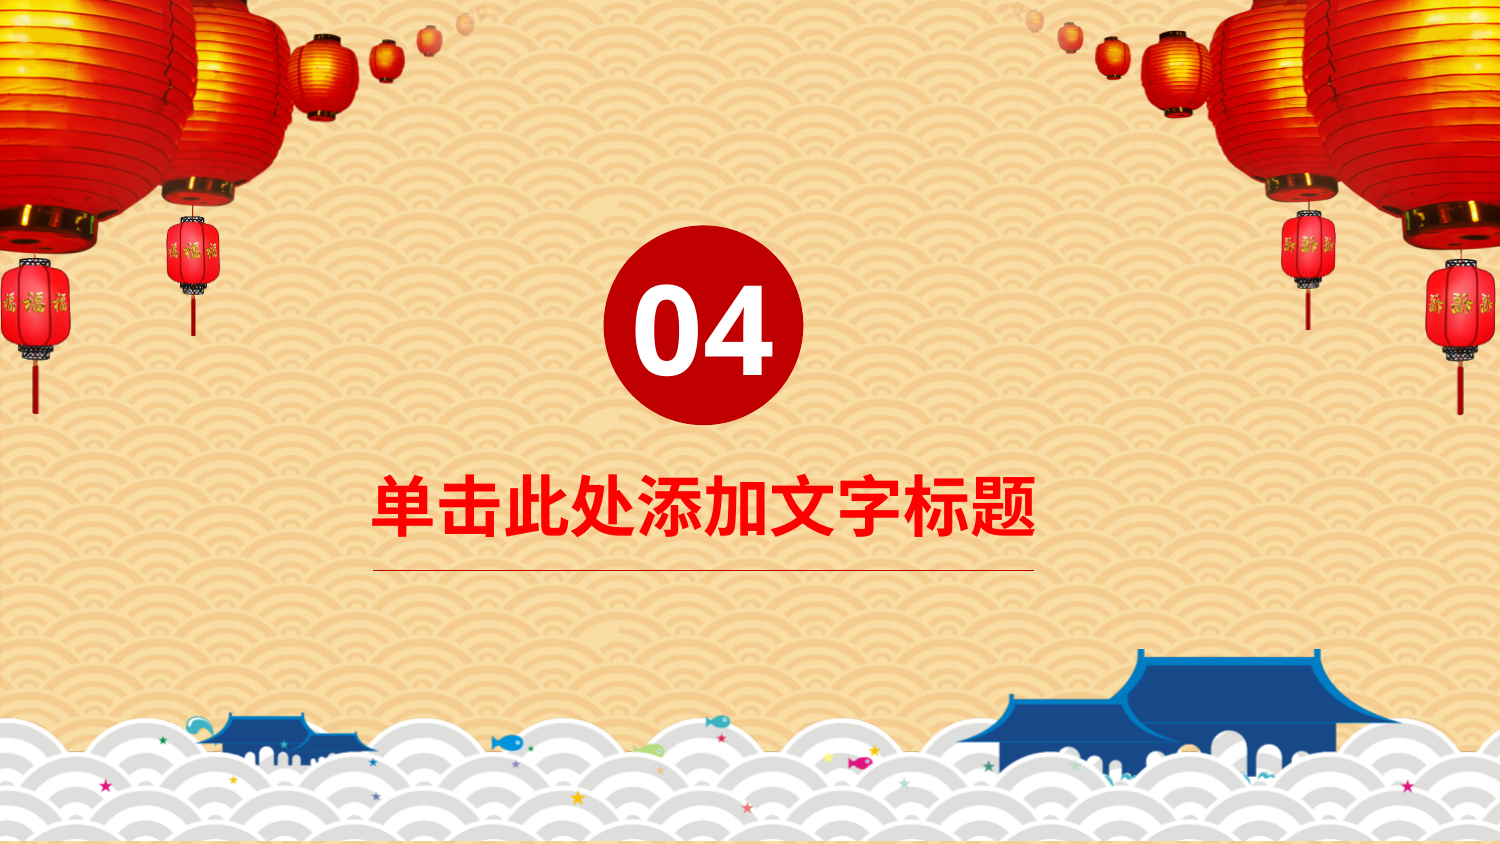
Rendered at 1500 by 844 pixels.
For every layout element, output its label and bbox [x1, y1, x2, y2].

text_box [0, 0, 1500, 844]
